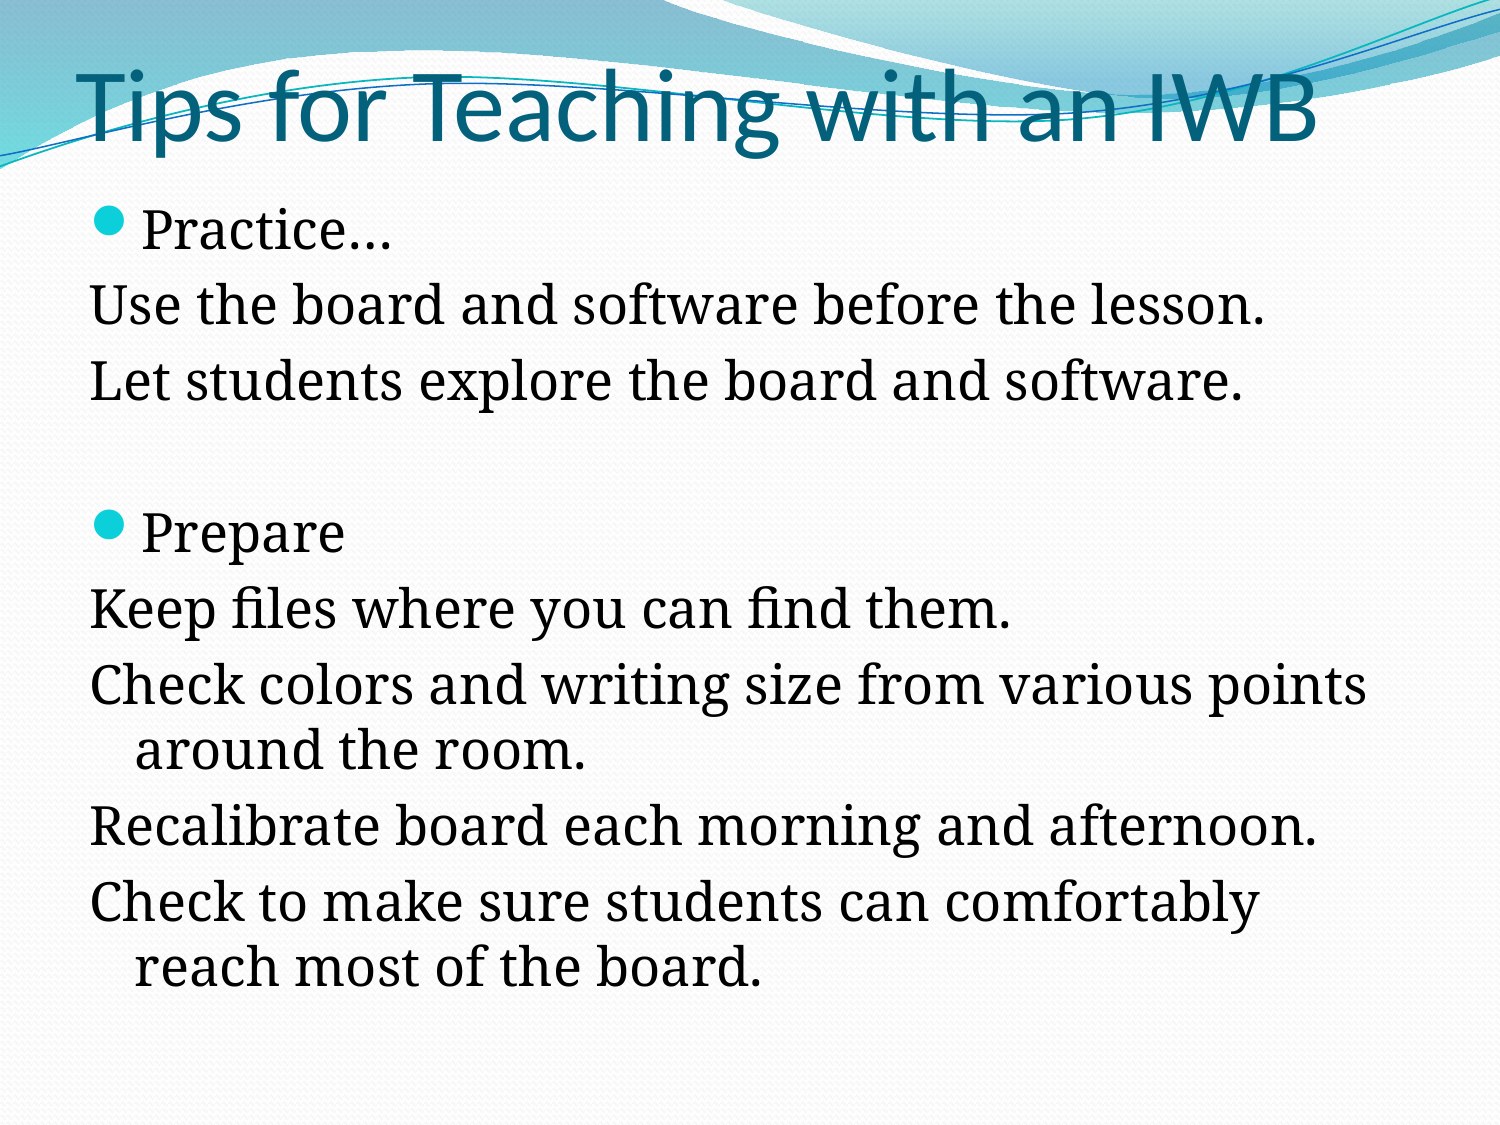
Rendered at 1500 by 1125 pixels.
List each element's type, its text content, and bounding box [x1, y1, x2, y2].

list Practice… Use the board and software before the lesson. Let students explore the board and software. Prepare Keep files where you can find them. Check colors and writing size from various points around the room. Recalibrate board each morning and afternoon. Check to make sure students can comfortably reach most of the board. [75, 187, 1425, 1038]
title Tips for Teaching with an IWB [75, 0, 1425, 163]
